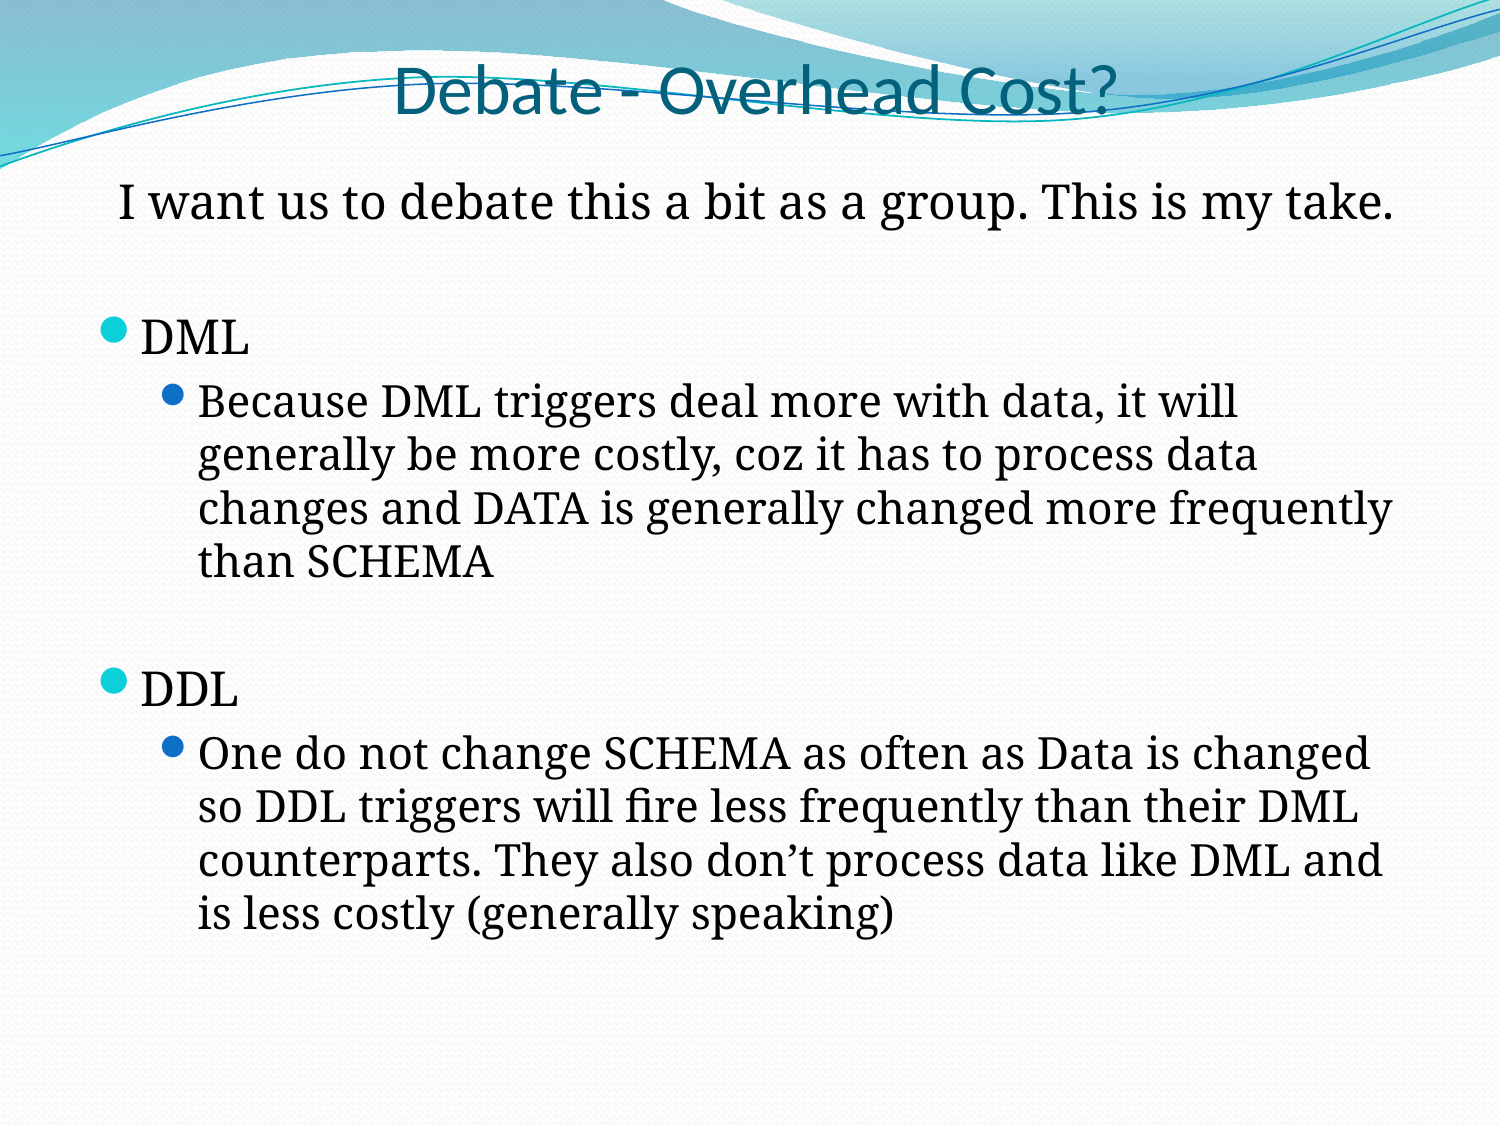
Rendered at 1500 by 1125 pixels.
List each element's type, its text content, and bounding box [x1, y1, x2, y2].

title Debate - Overhead Cost? [82, 35, 1432, 129]
list I want us to debate this a bit as a group. This is my take. DML Because DML triggers deal more with data, it will generally be more costly, coz it has to process data changes and DATA is generally changed more frequently than SCHEMA DDL One do not change SCHEMA as often as Data is changed so DDL triggers will fire less frequently than their DML counterparts. They also don’t process data like DML and is less costly (generally speaking) [82, 164, 1432, 961]
